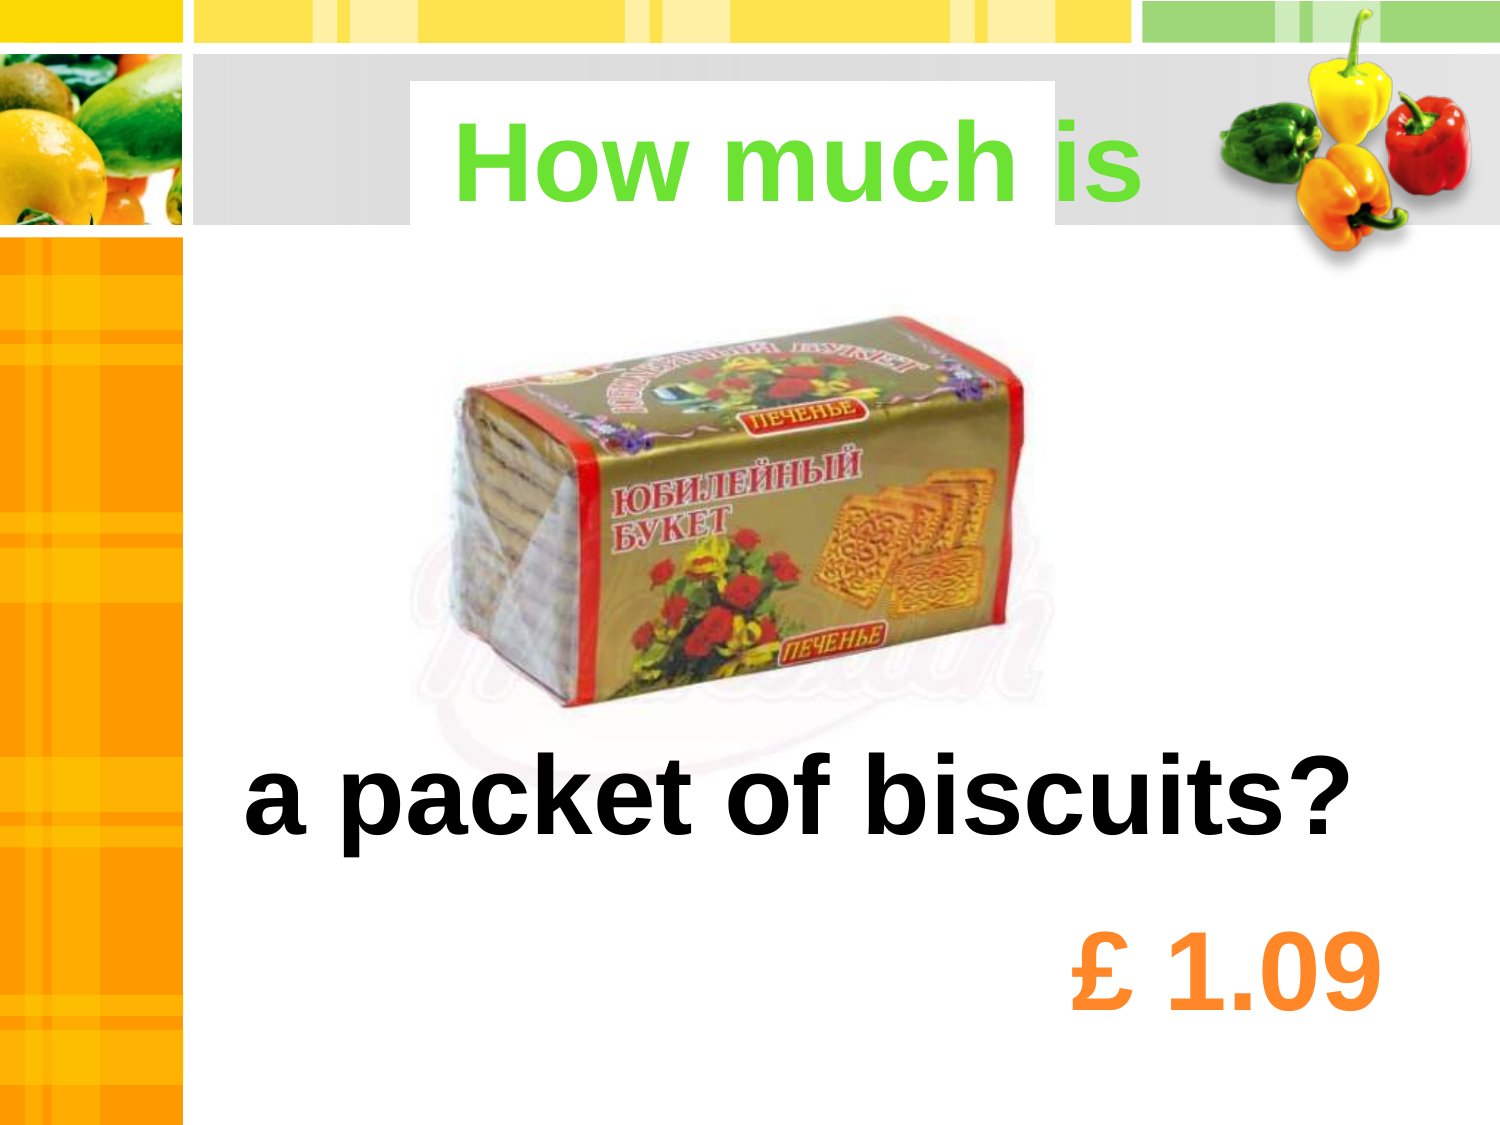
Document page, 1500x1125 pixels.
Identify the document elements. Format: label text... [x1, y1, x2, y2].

picture [0, 54, 182, 225]
picture [1207, 9, 1483, 279]
picture [409, 81, 1055, 942]
text_box a packet of biscuits? [228, 714, 404, 865]
text_box How much is [1055, 81, 1193, 232]
text_box £ 1.09 [1056, 890, 1399, 1041]
text_box a packet of biscuits? [1059, 714, 1371, 865]
